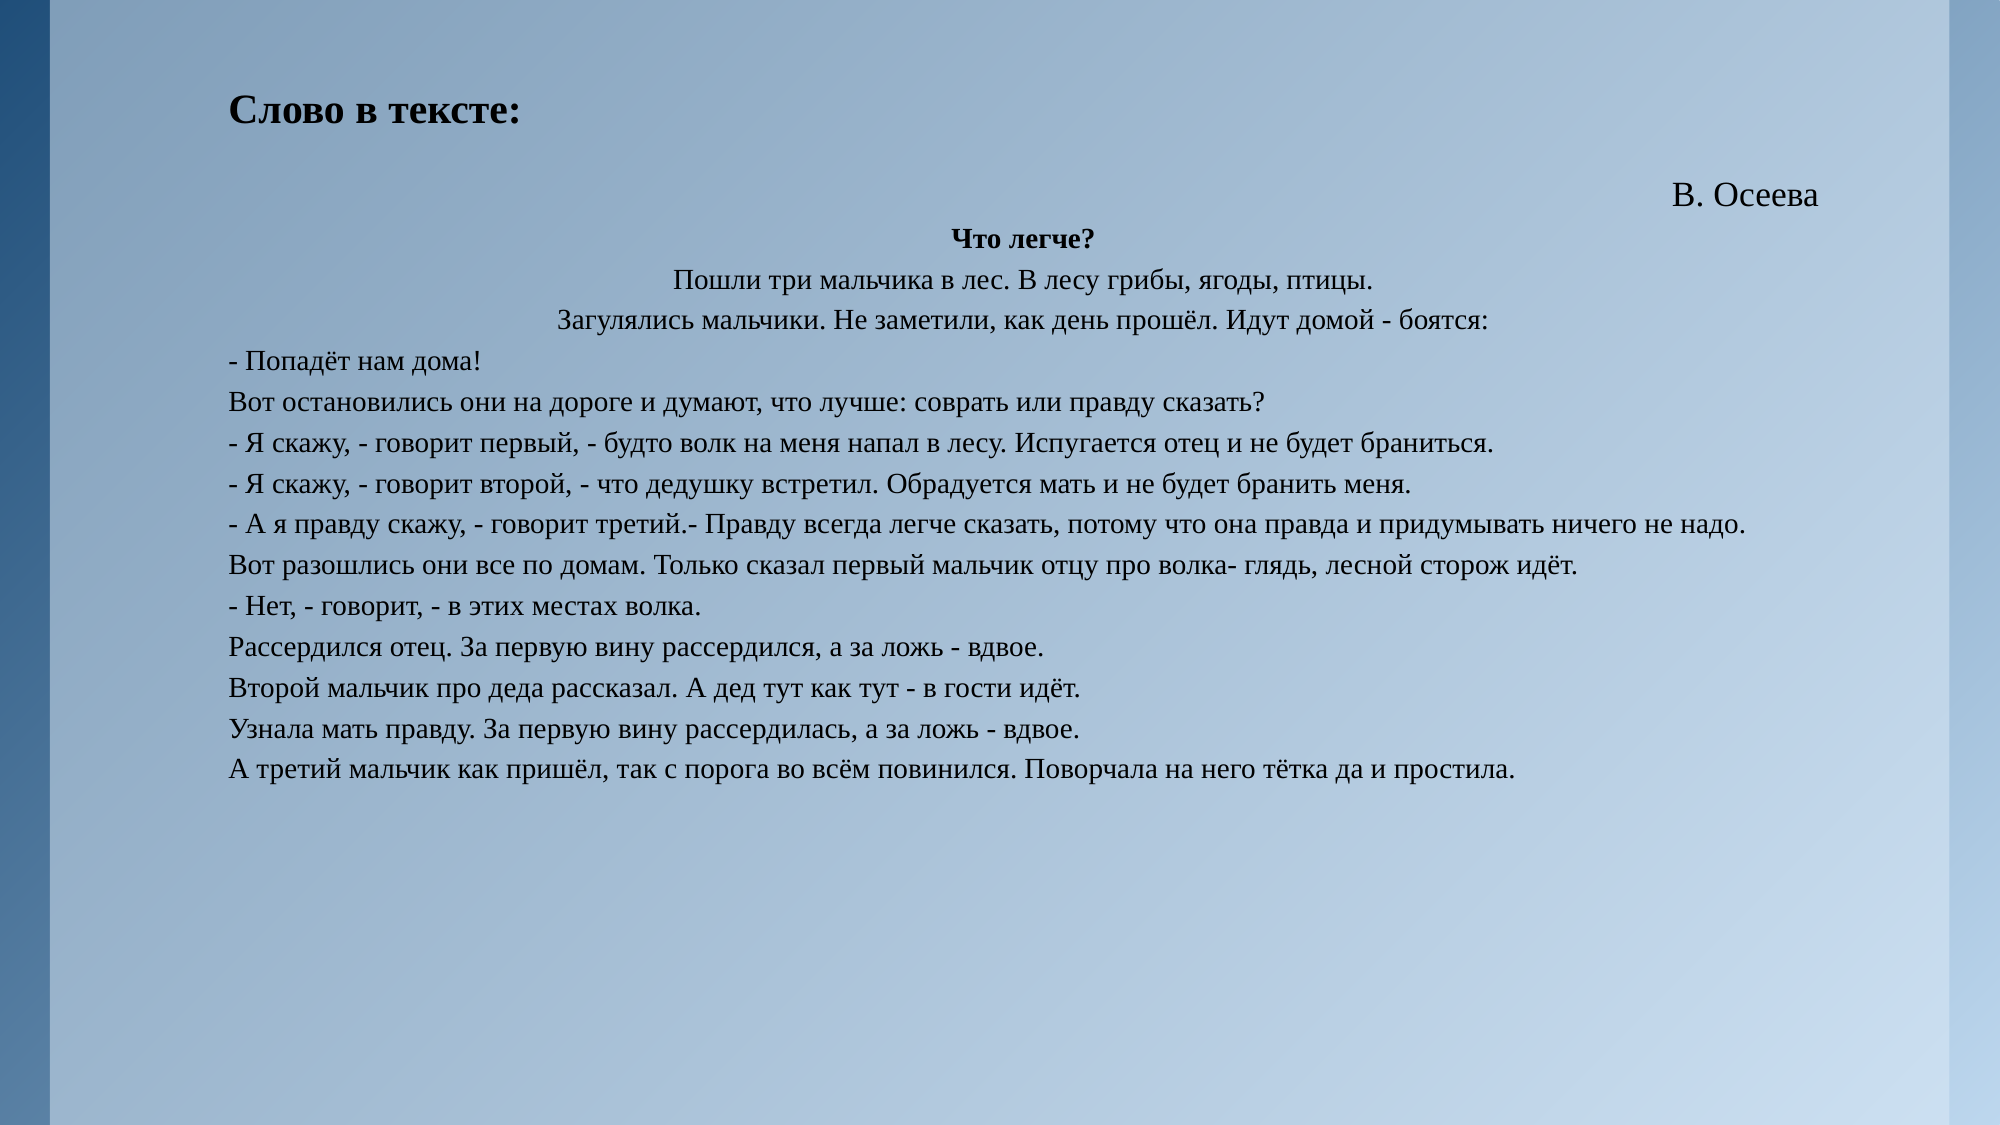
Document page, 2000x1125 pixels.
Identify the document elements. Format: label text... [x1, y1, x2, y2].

title Слово в тексте: [208, 42, 1875, 142]
list В. Осеева Что легче? Пошли три мальчика в лес. В лесу грибы, ягоды, птицы. Загулялись мальчики. Не заметили, как день прошёл. Идут домой - боятся: - Попадёт нам дома! Вот остановились они на дороге и думают, что лучше: соврать или правду сказать? - Я скажу, - говорит первый, - будто волк на меня напал в лесу. Испугается отец и не будет браниться. - Я скажу, - говорит второй, - что дедушку встретил. Обрадуется мать и не будет бранить меня. - А я правду скажу, - говорит третий.- Правду всегда легче сказать, потому что она правда и придумывать ничего не надо. Вот разошлись они все по домам. Только сказал первый мальчик отцу про волка- глядь, лесной сторож идёт. - Нет, - говорит, - в этих местах волка. Рассердился отец. За первую вину рассердился, а за ложь - вдвое. Второй мальчик про деда рассказал. А дед тут как тут - в гости идёт. Узнала мать правду. За первую вину рассердилась, а за ложь - вдвое. А третий мальчик как пришёл, так с порога во всём повинился. Поворчала на него тётка да и простила. [208, 160, 1840, 1094]
